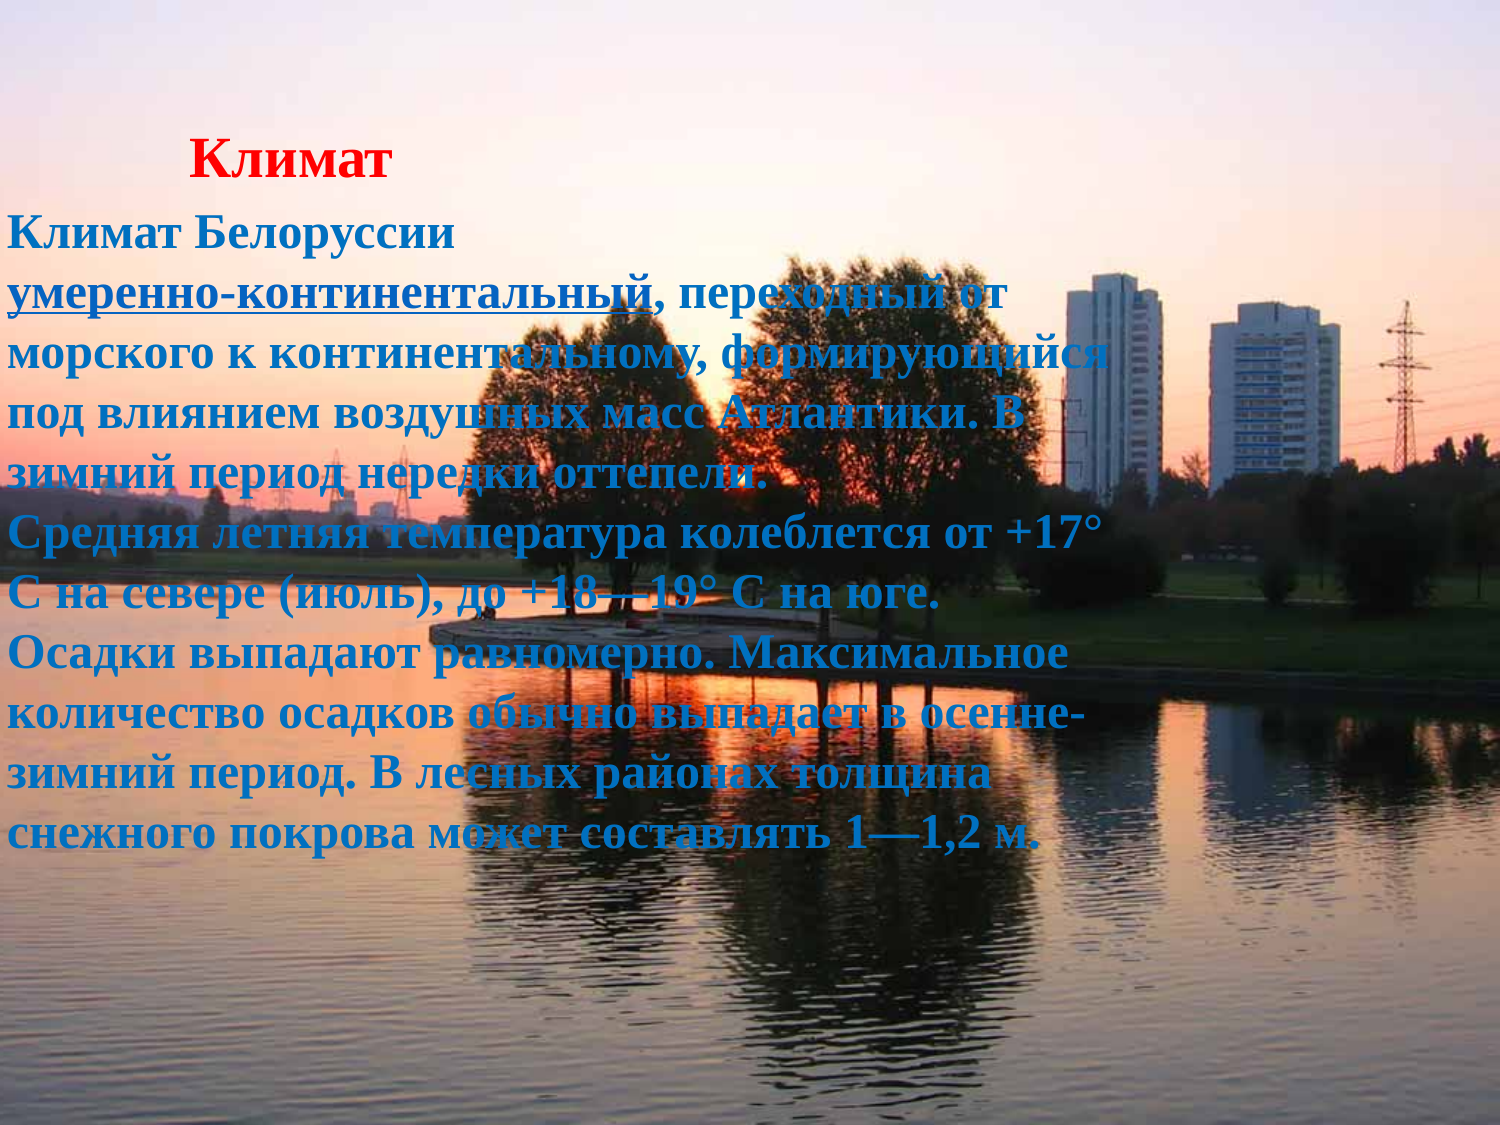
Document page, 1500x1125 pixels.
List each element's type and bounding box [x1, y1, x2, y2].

list [0, 0, 1500, 1125]
